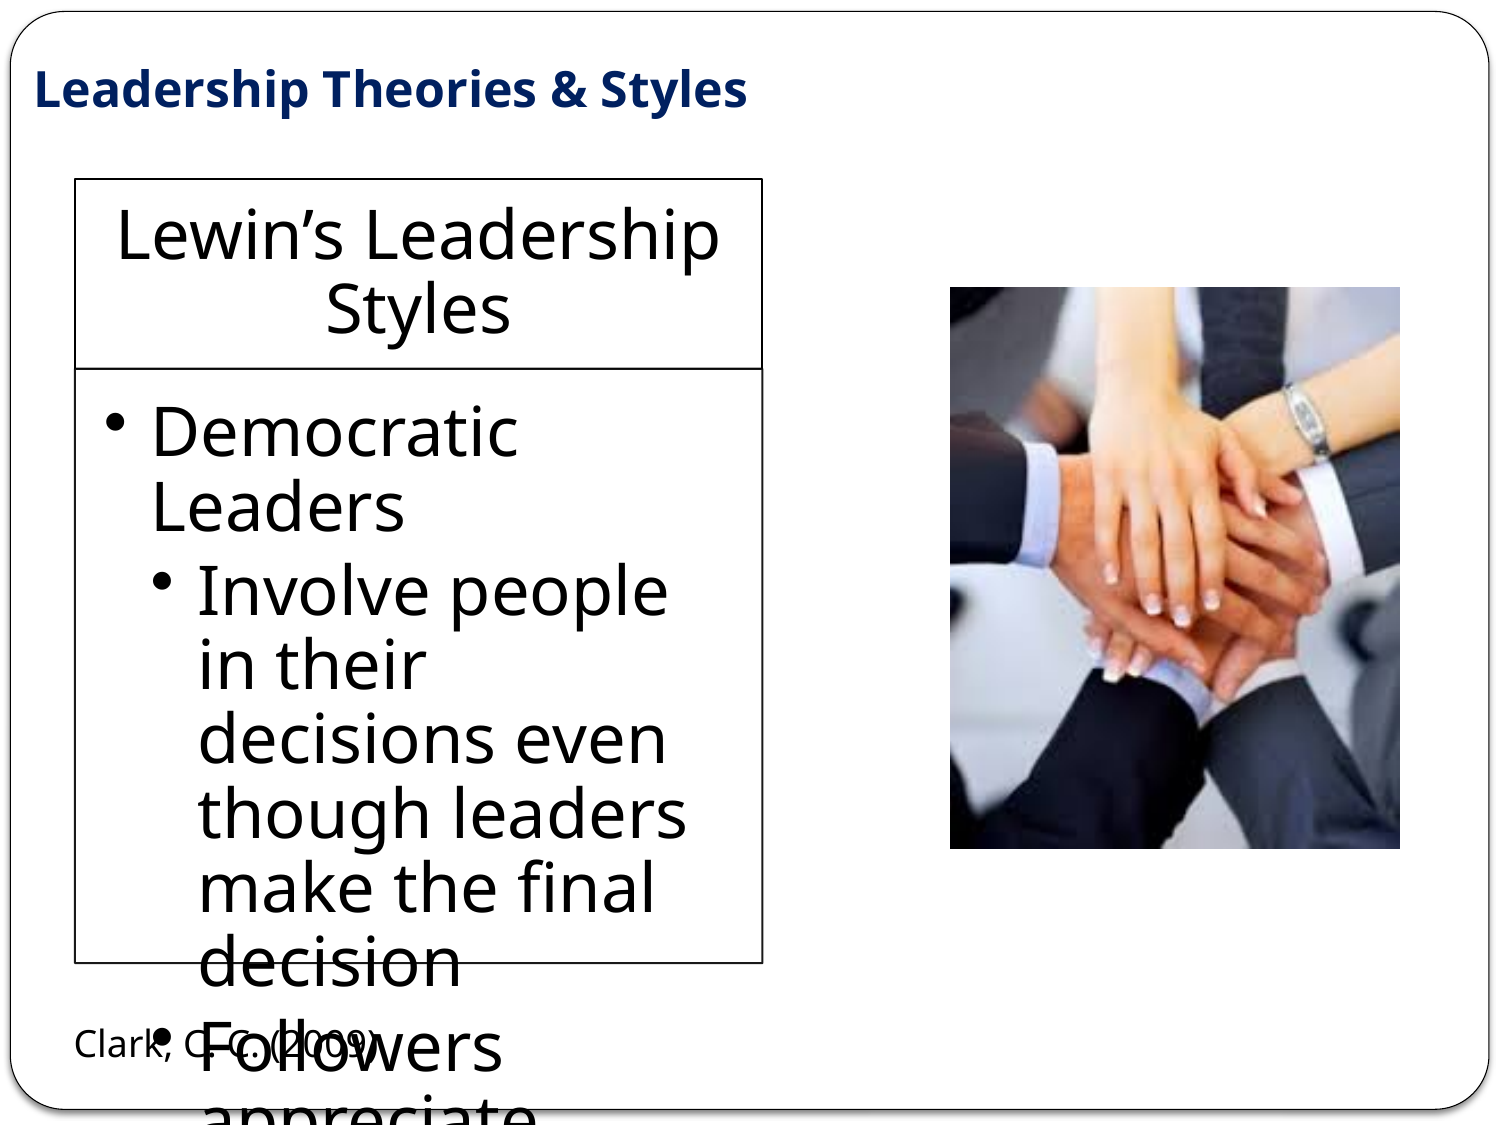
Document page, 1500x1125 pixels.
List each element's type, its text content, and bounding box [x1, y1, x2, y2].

text_box Clark, C. C. (2009) [58, 1012, 394, 1073]
picture [949, 287, 1401, 850]
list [74, 137, 763, 1006]
text_box Leadership Theories & Styles [19, 49, 764, 125]
